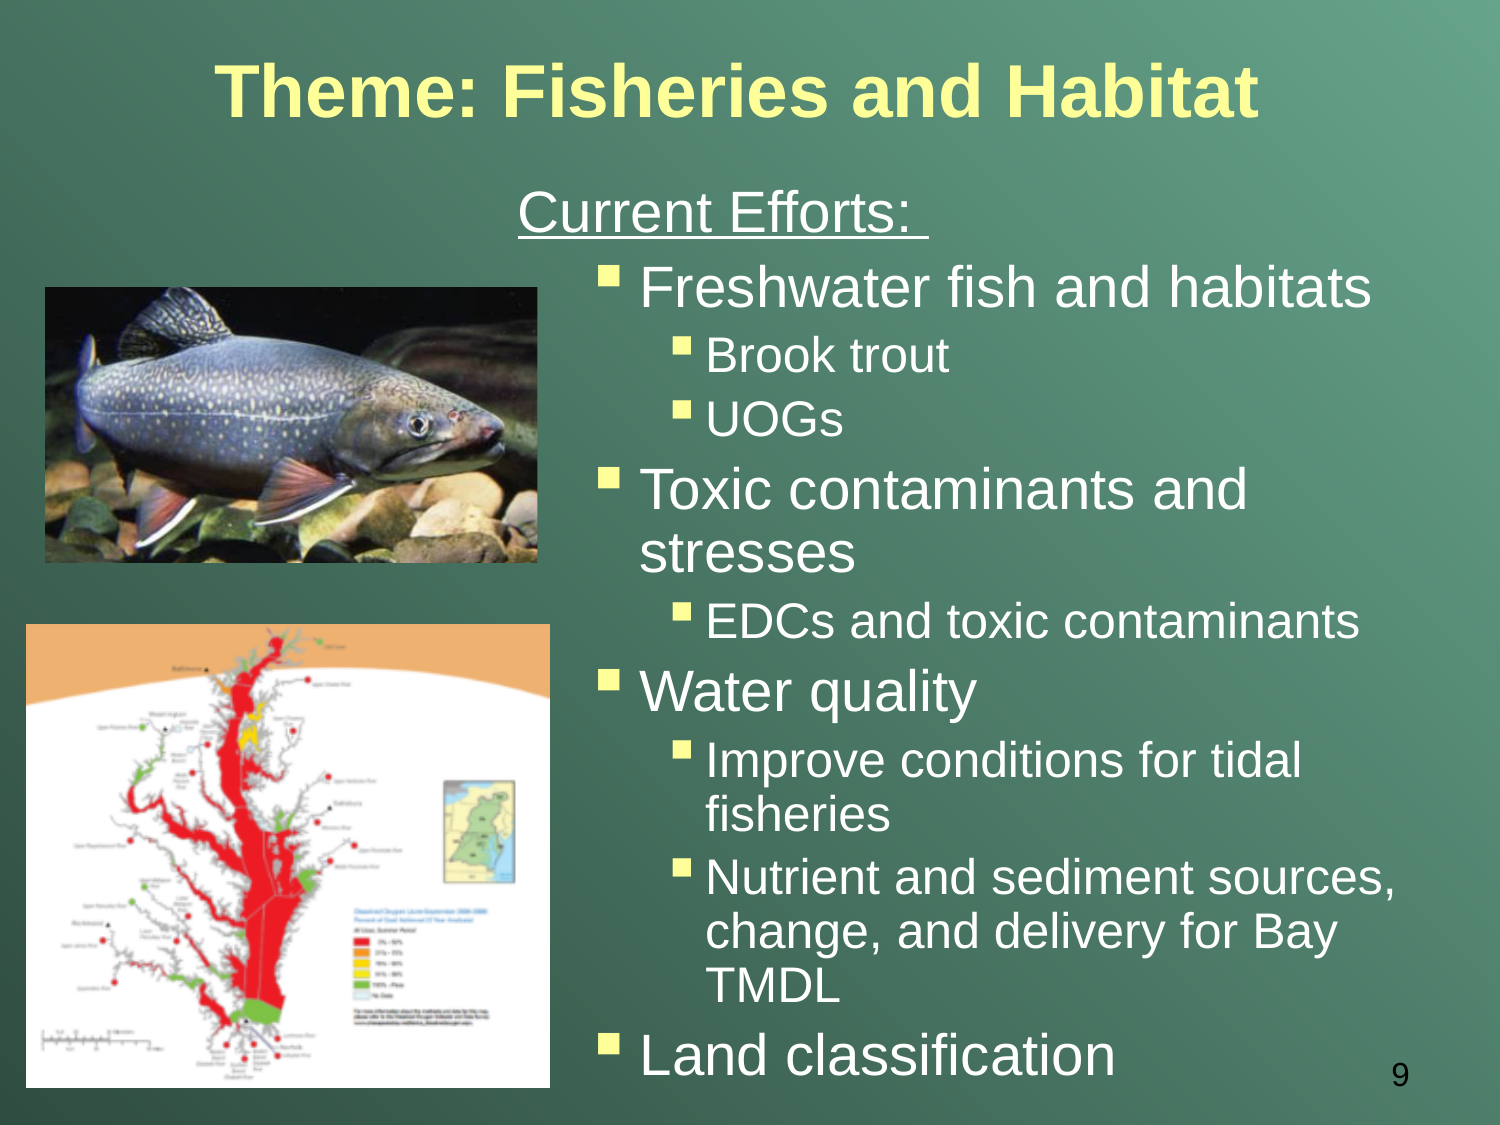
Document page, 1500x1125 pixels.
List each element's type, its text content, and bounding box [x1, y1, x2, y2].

title Theme: Fisheries and Habitat [24, 0, 1450, 175]
picture [44, 287, 538, 563]
picture [25, 624, 551, 1088]
slide_number 9 [1074, 1042, 1425, 1103]
list Current Efforts: Freshwater fish and habitats Brook trout UOGs Toxic contaminants and stresses EDCs and toxic contaminants Water quality Improve conditions for tidal fisheries Nutrient and sediment sources, change, and delivery for Bay TMDL Land classification [502, 174, 1488, 1103]
